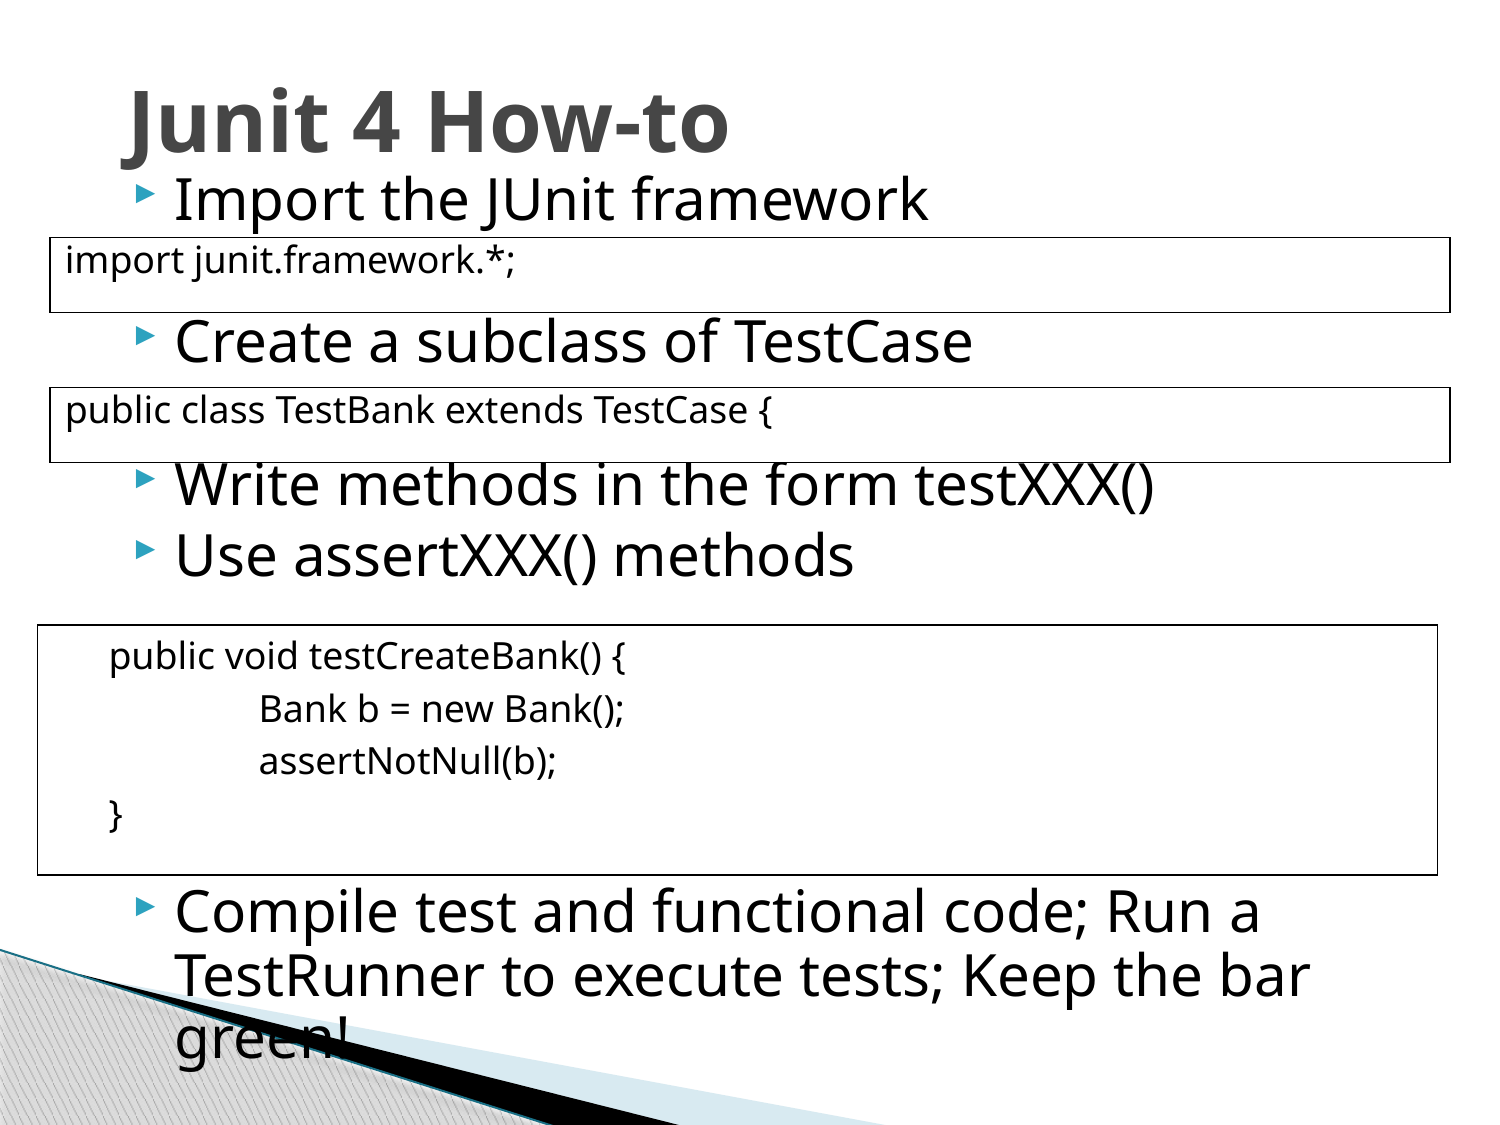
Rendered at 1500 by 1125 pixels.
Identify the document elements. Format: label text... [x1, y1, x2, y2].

list Import the JUnit framework Create a subclass of TestCase Write methods in the form testXXX() Use assertXXX() methods Compile test and functional code; Run a TestRunner to execute tests; Keep the bar green! [99, 162, 1375, 237]
list Import the JUnit framework Create a subclass of TestCase Write methods in the form testXXX() Use assertXXX() methods Compile test and functional code; Run a TestRunner to execute tests; Keep the bar green! [99, 313, 1375, 387]
title Junit 4 How-to [112, 24, 1388, 213]
text_box public void testCreateBank() { Bank b = new Bank(); assertNotNull(b); } [37, 624, 1438, 875]
list Import the JUnit framework Create a subclass of TestCase Write methods in the form testXXX() Use assertXXX() methods Compile test and functional code; Run a TestRunner to execute tests; Keep the bar green! [99, 463, 1375, 624]
text_box import junit.framework.*; [50, 237, 1450, 313]
text_box public class TestBank extends TestCase { [50, 387, 1450, 463]
list Import the JUnit framework Create a subclass of TestCase Write methods in the form testXXX() Use assertXXX() methods Compile test and functional code; Run a TestRunner to execute tests; Keep the bar green! [99, 875, 1375, 1125]
